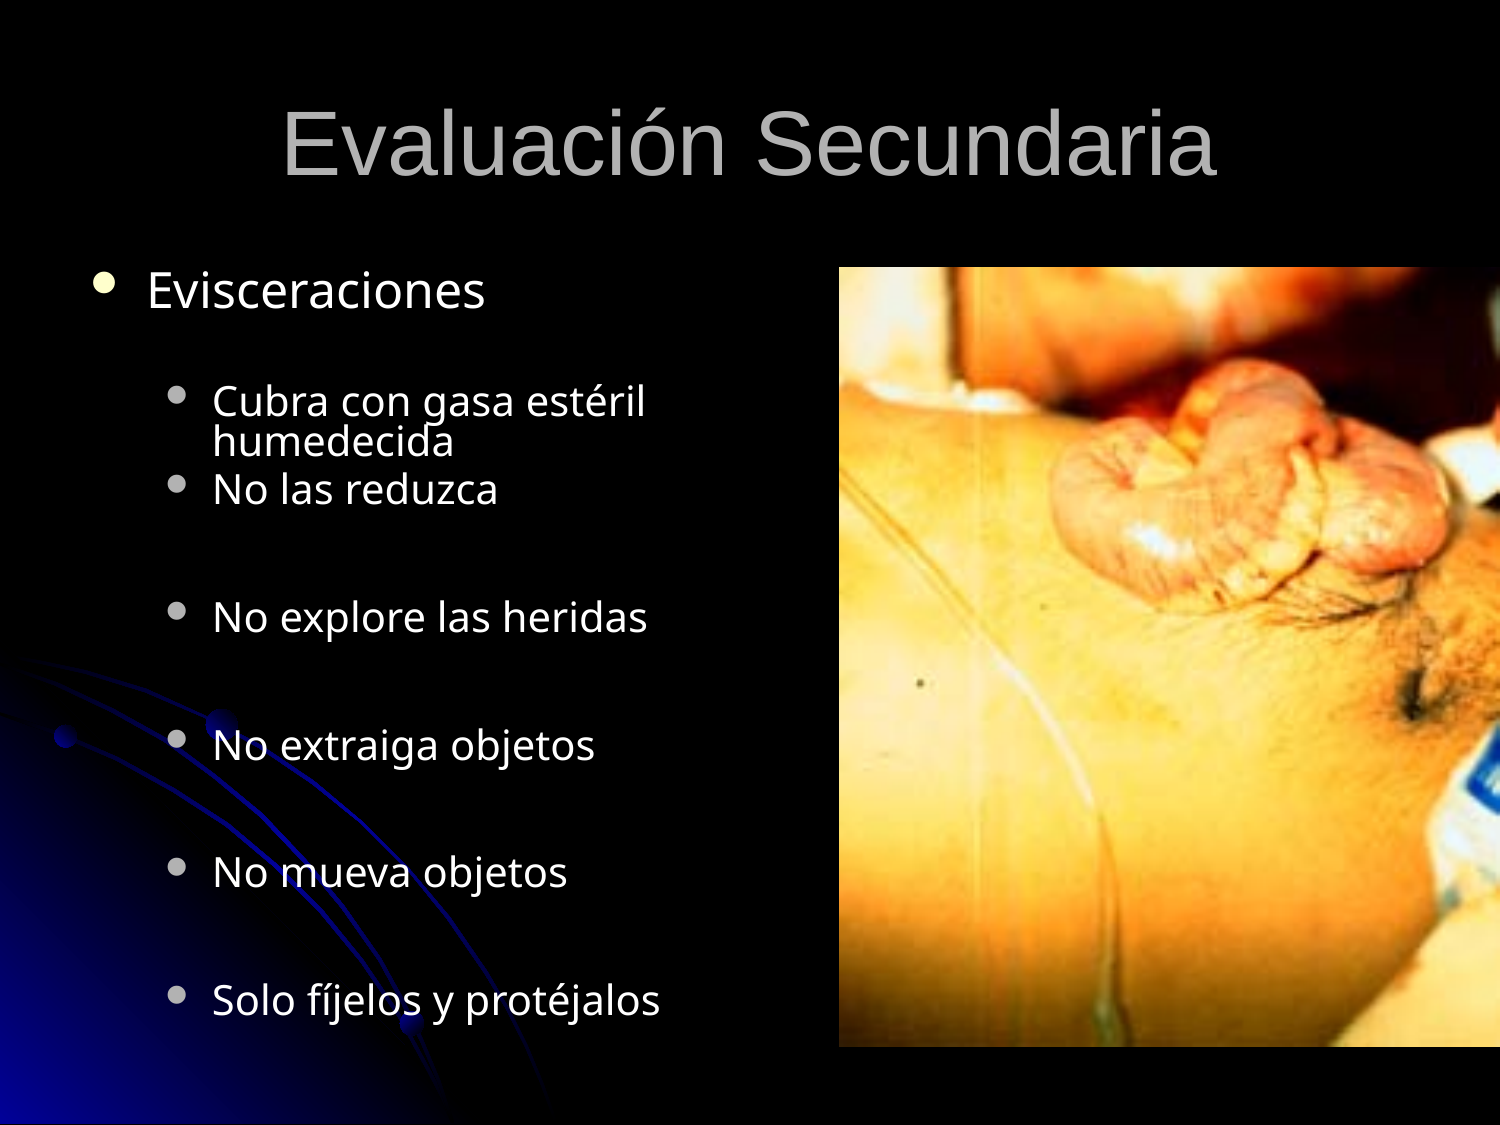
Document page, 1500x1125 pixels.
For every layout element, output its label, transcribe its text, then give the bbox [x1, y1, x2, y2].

title Evaluación Secundaria [74, 45, 1426, 233]
list Evisceraciones Cubra con gasa estéril humedecida No las reduzca No explore las heridas No extraiga objetos No mueva objetos Solo fíjelos y protéjalos [74, 262, 774, 1006]
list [839, 266, 1500, 1048]
